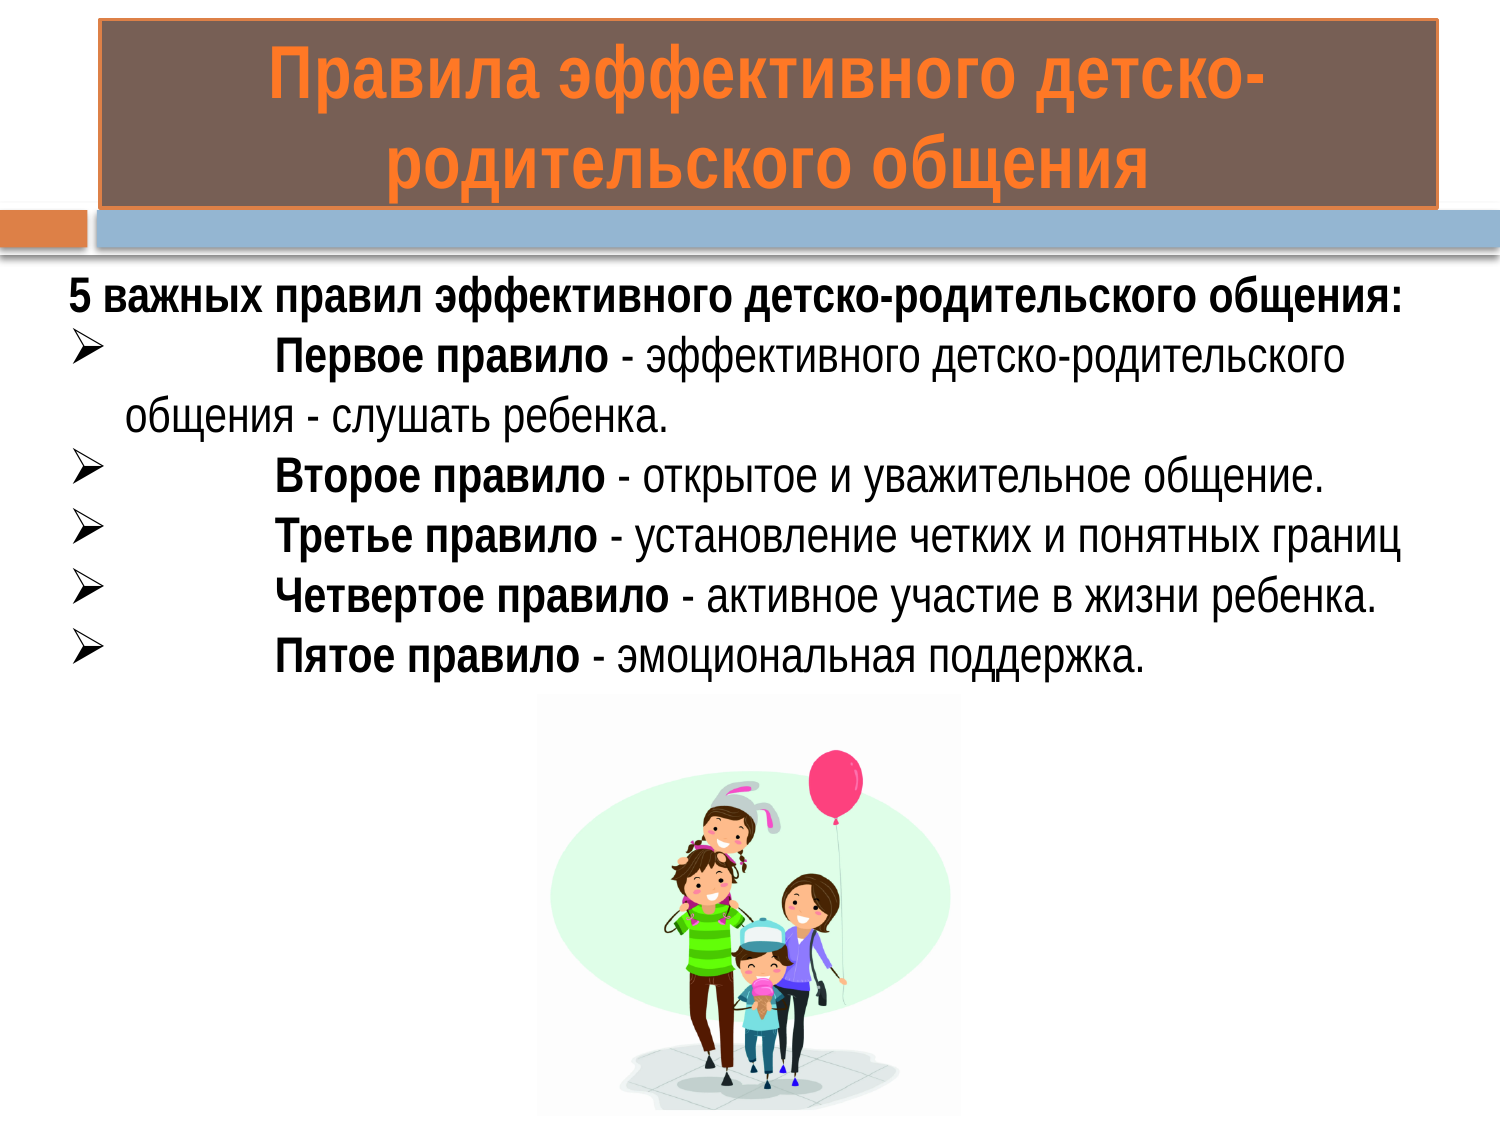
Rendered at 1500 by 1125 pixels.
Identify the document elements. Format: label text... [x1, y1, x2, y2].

text_box 5 важных правил эффективного детско-родительского общения: Первое правило - эффективного детско-родительского общения - слушать ребенка. Второе правило - открытое и уважительное общение. Третье правило - установление четких и понятных границ Четвертое правило - активное участие в жизни ребенка. Пятое правило - эмоциональная поддержка. [53, 255, 1495, 691]
picture [537, 694, 961, 1117]
title Правила эффективного детско-родительского общения [98, 18, 1439, 210]
